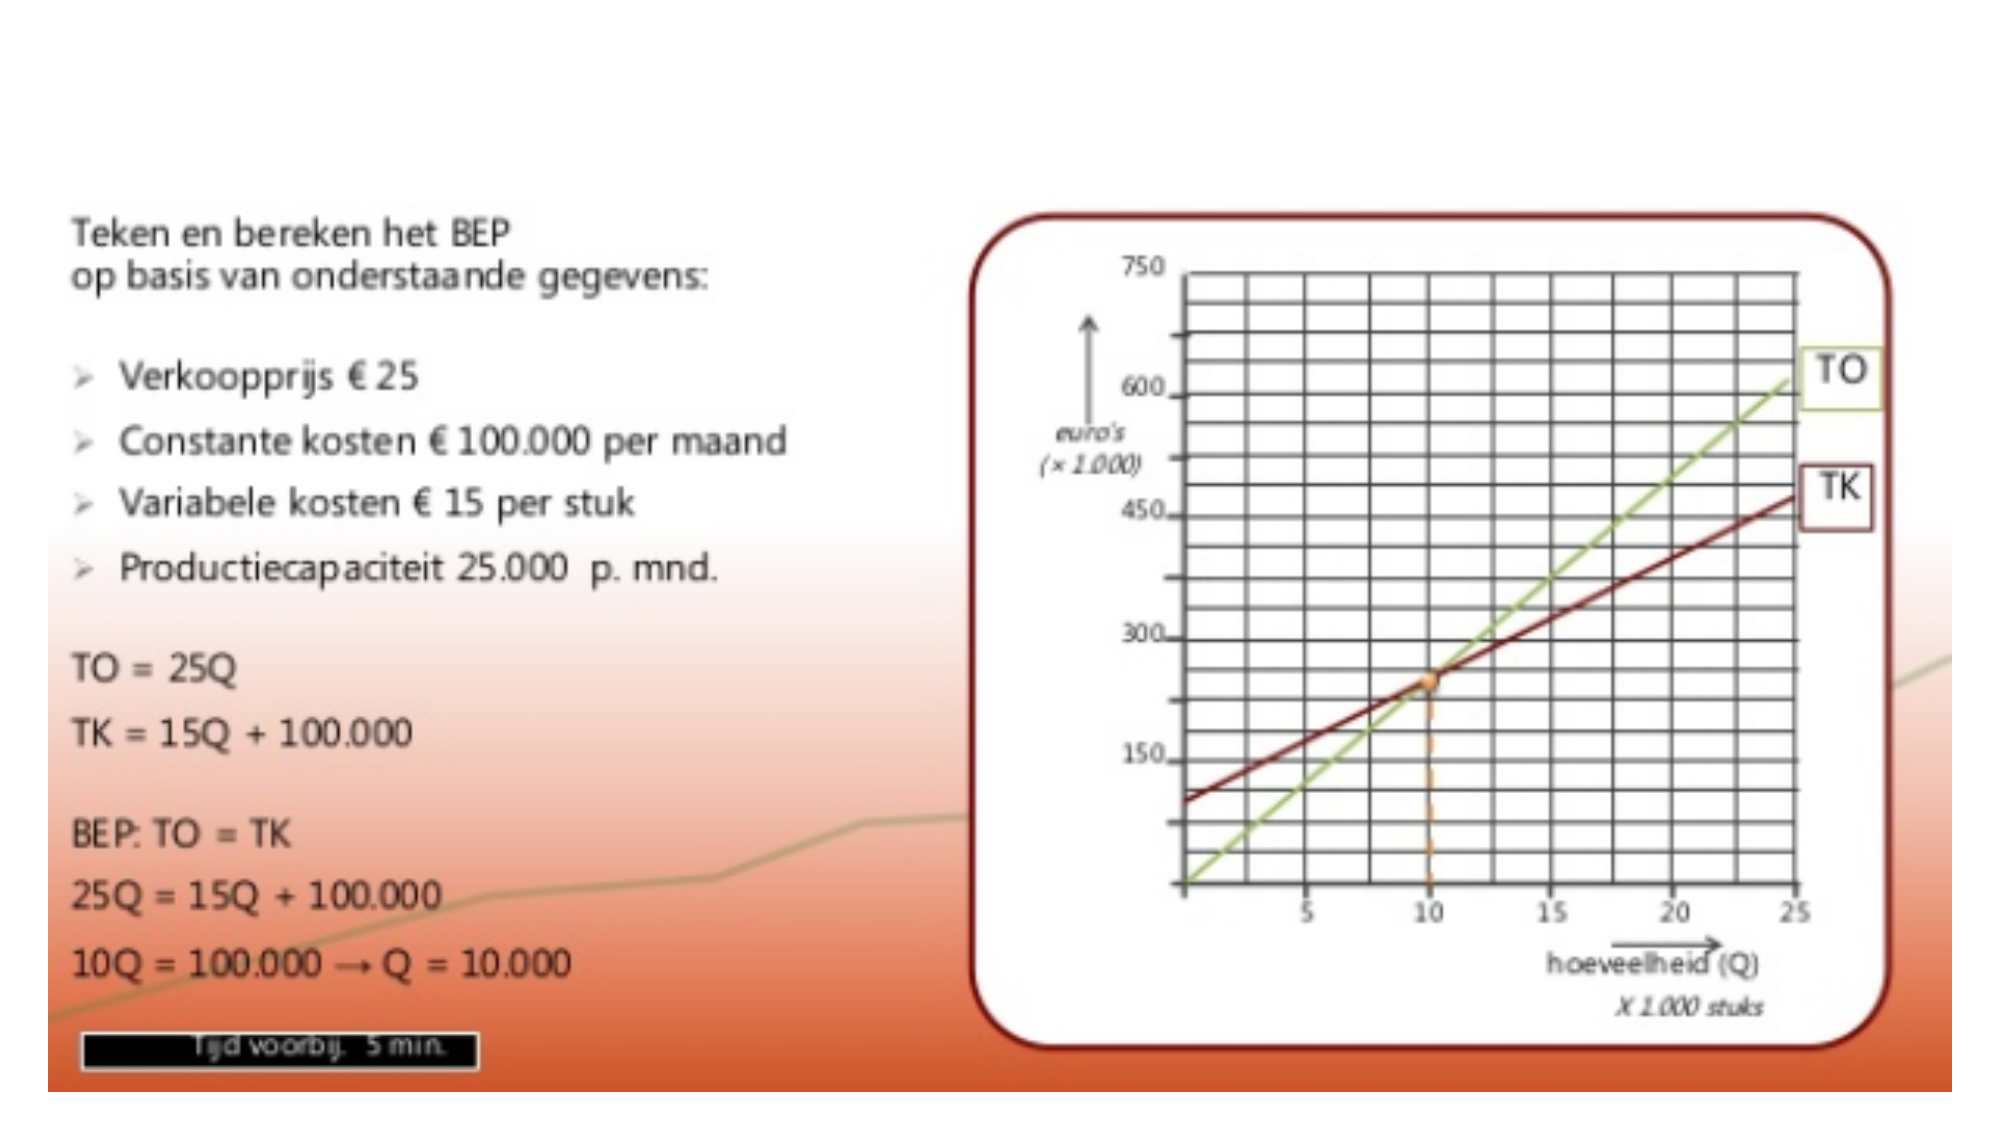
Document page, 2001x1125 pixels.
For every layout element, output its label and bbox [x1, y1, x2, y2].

picture [48, 185, 1952, 1092]
